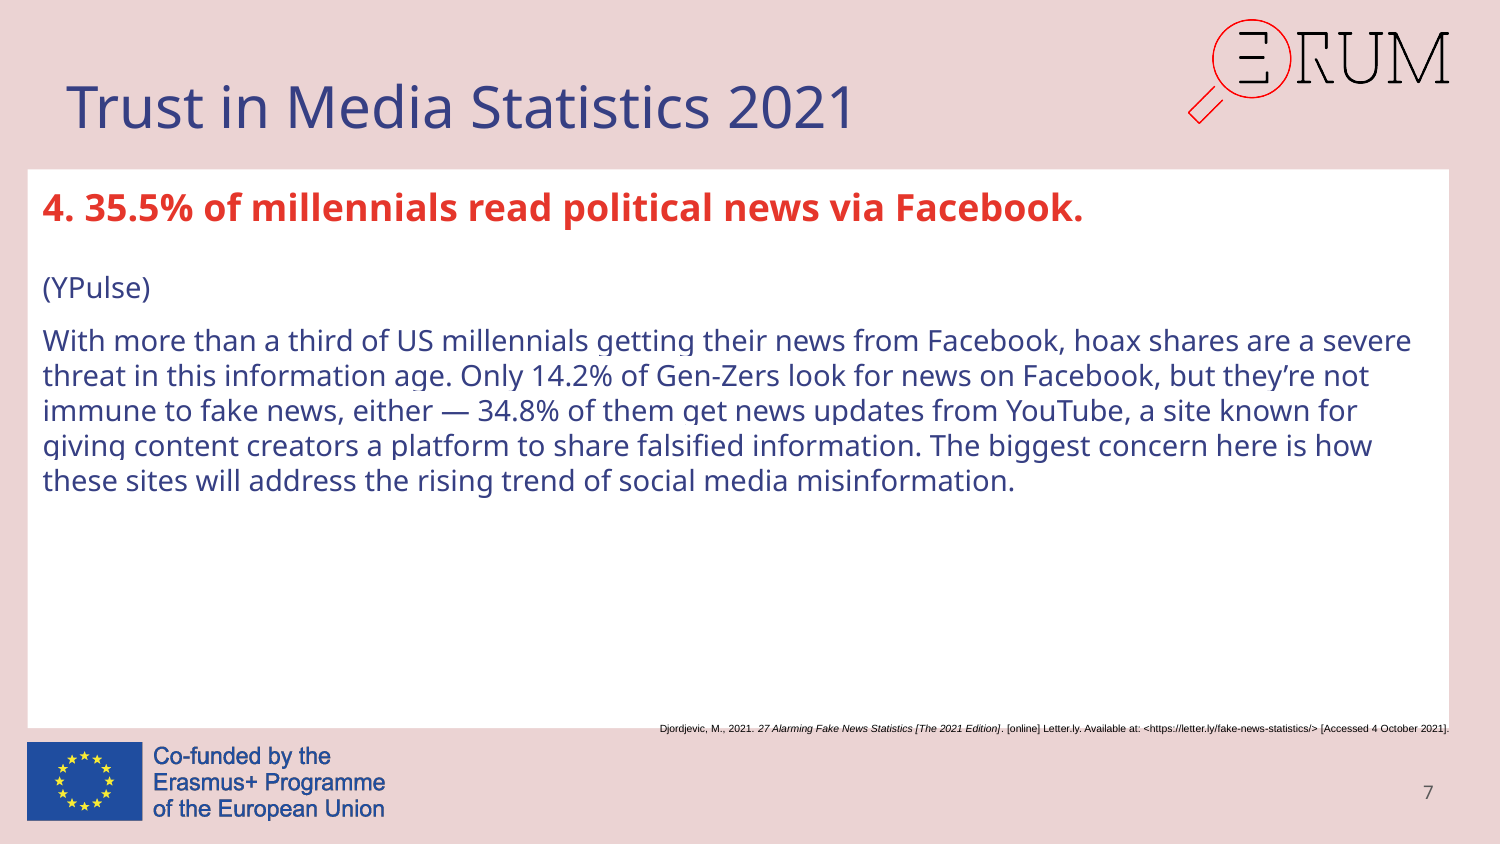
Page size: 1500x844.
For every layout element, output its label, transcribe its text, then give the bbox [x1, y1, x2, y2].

title Trust in Media Statistics 2021 [51, 55, 1168, 150]
picture [1136, 0, 1500, 137]
slide_number 7 [1358, 761, 1449, 826]
list 4. 35.5% of millennials read political news via Facebook. (YPulse) With more than a third of US millennials getting their news from Facebook, hoax shares are a severe threat in this information age. Only 14.2% of Gen-Zers look for news on Facebook, but they’re not immune to fake news, either — 34.8% of them get news updates from YouTube, a site known for giving content creators a platform to share falsified information. The biggest concern here is how these sites will address the rising trend of social media misinformation. [27, 169, 1449, 729]
text_box Djordjevic, M., 2021. 27 Alarming Fake News Statistics [The 2021 Edition]. [online] Letter.ly. Available at: <https://letter.ly/fake-news-statistics/> [Accessed 4 October 2021]. [625, 715, 1467, 741]
picture [27, 742, 385, 821]
